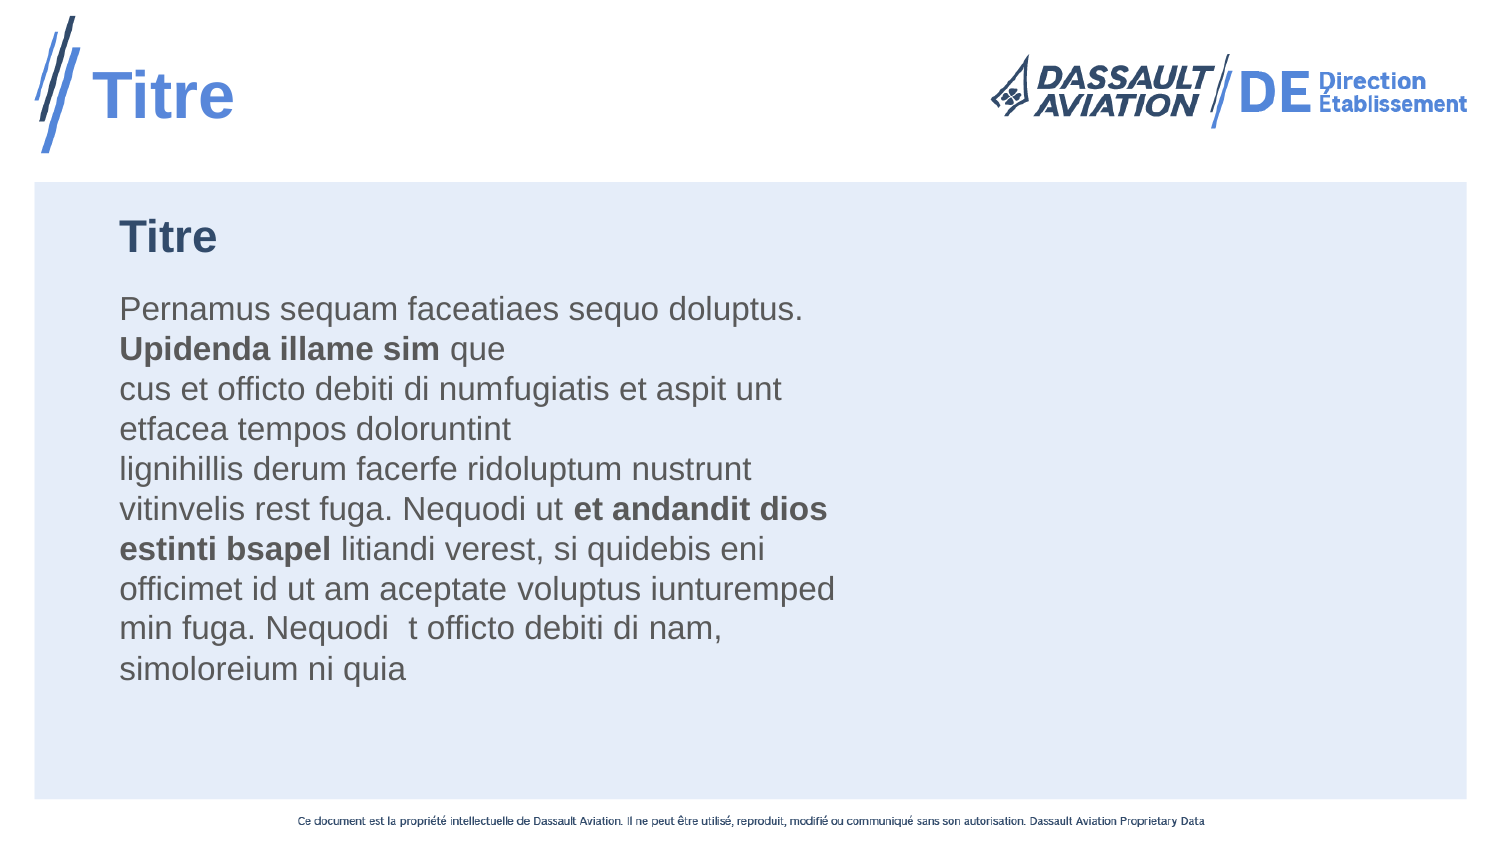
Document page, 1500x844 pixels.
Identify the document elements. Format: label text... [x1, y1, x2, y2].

text_box Pernamus sequam faceatiaes sequo doluptus. Upidenda illame sim que cus et officto debiti di numfugiatis et aspit unt etfacea tempos doloruntint lignihillis derum facerfe ridoluptum nustrunt vitinvelis rest fuga. Nequodi ut et andandit dios estinti bsapel litiandi verest, si quidebis eni officimet id ut am aceptate voluptus iunturemped min fuga. Nequodi t officto debiti di nam, simoloreium ni quia [104, 280, 892, 694]
text_box Titre [104, 199, 1255, 269]
text_box Titre [77, 44, 251, 140]
picture [0, 0, 1499, 844]
